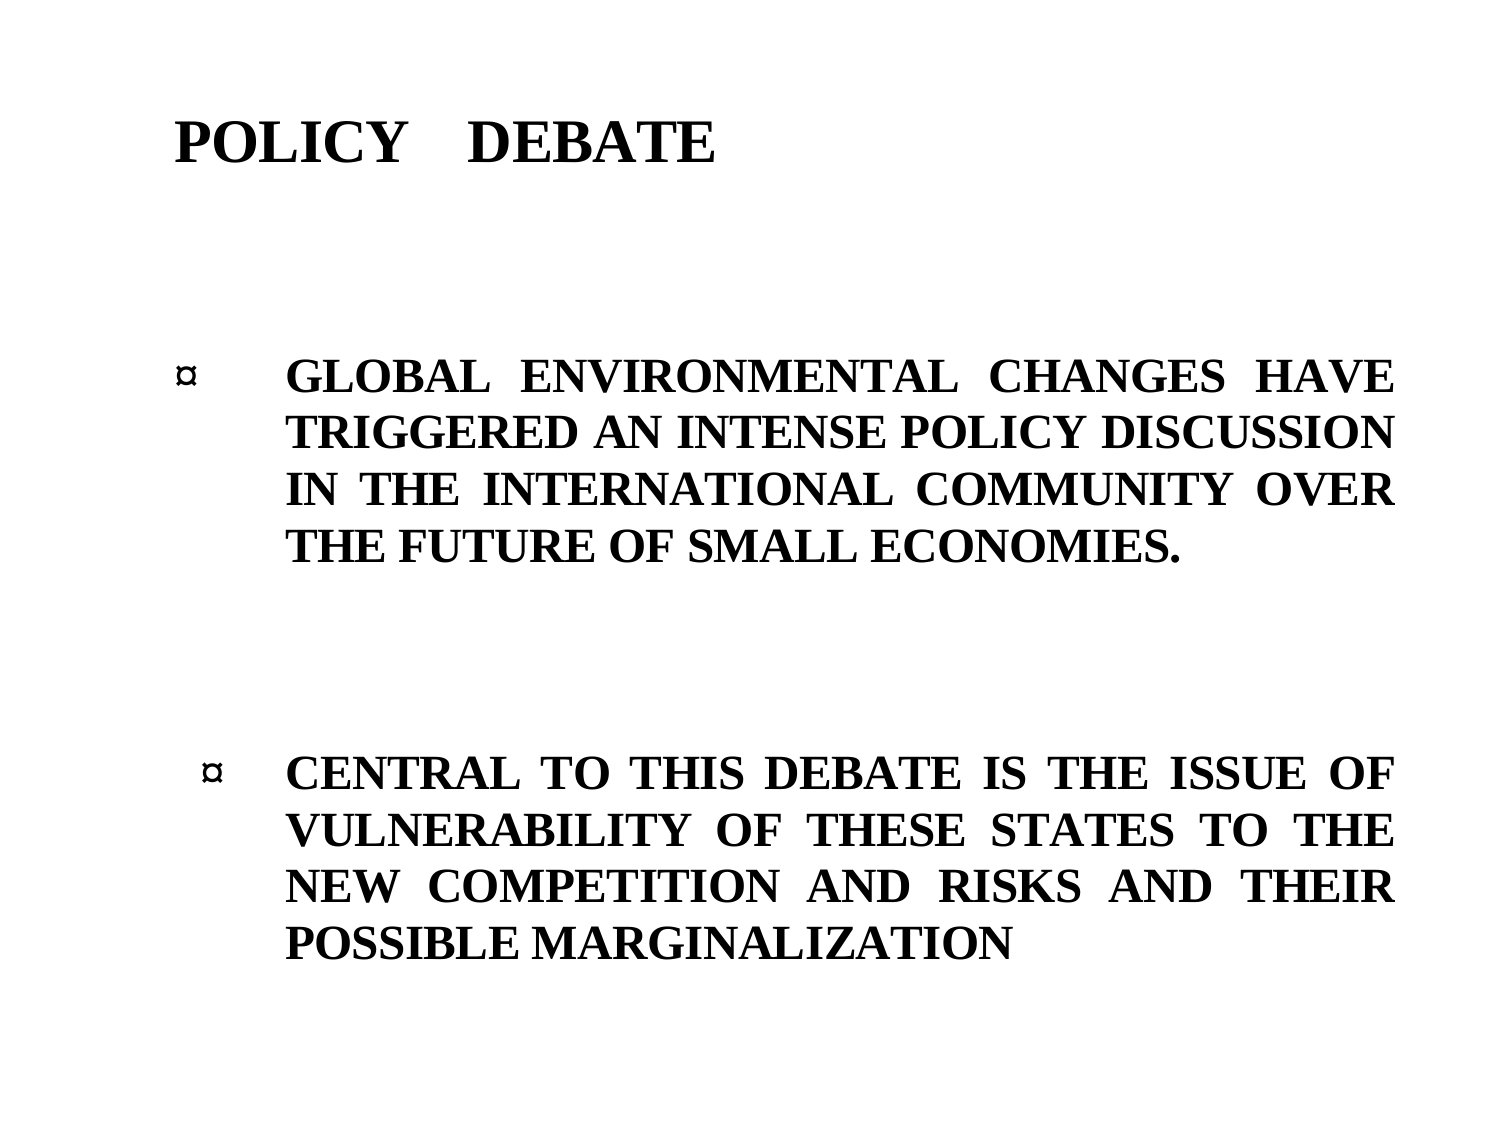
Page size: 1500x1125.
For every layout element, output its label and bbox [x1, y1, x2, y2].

text_box [63, 63, 1396, 1100]
